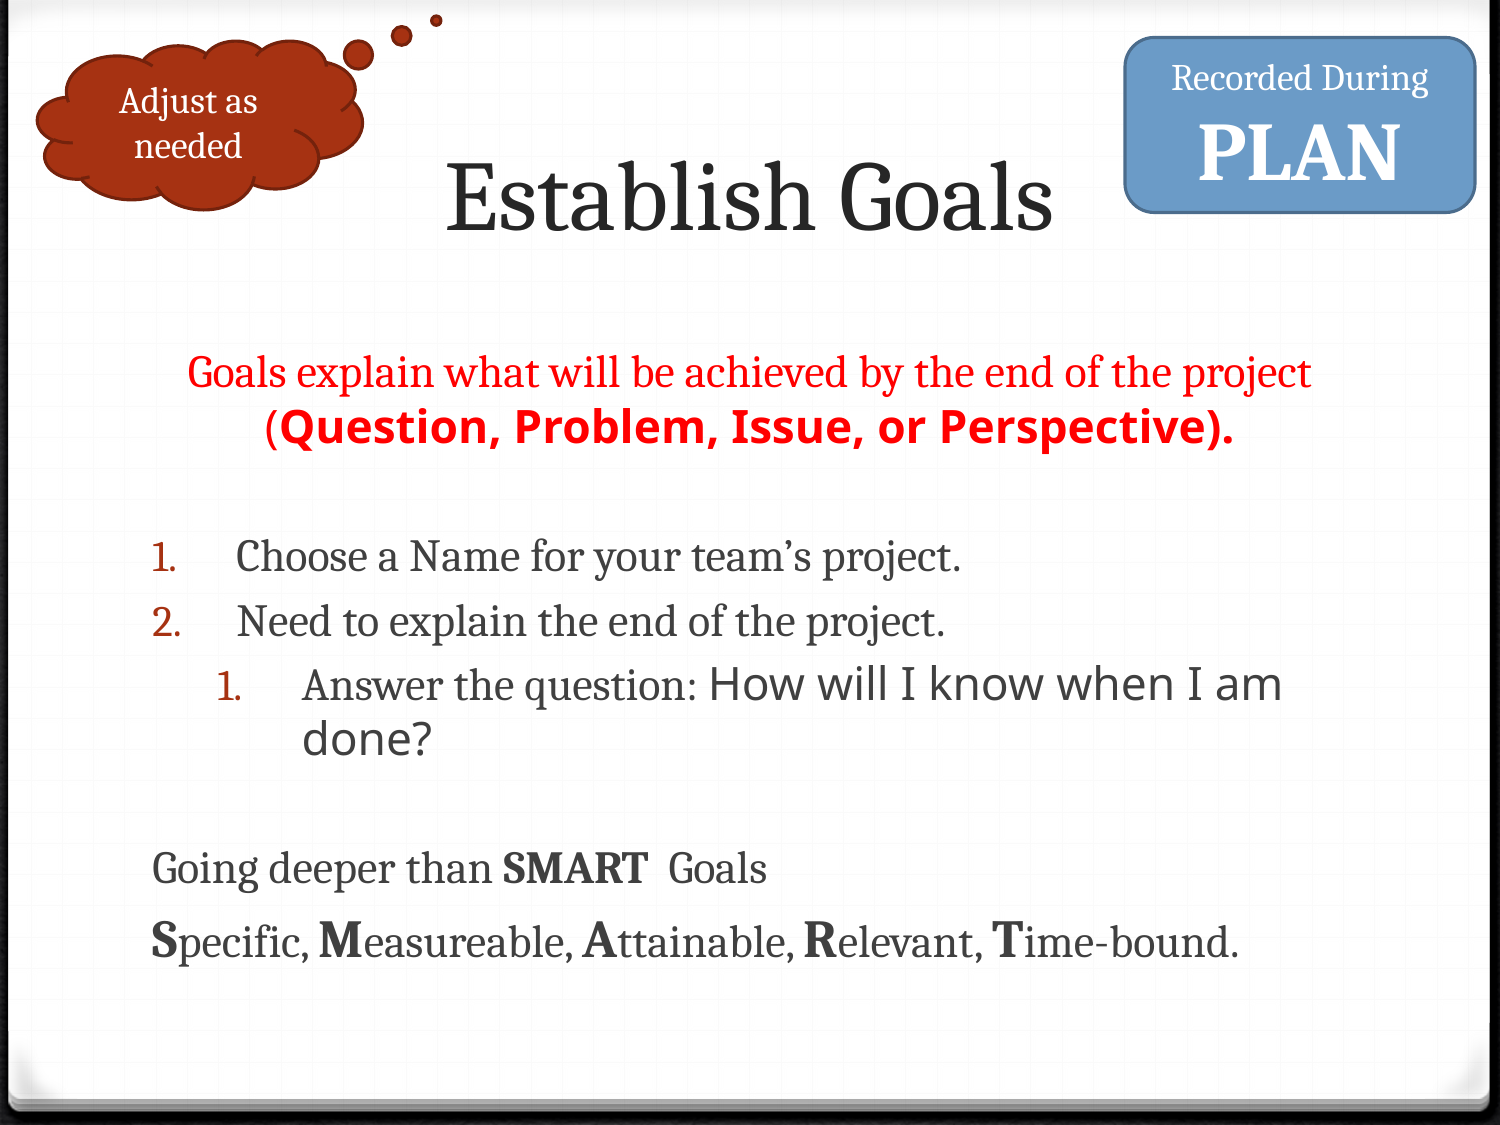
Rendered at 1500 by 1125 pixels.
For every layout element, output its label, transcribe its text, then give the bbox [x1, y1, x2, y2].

text_box Adjust as needed [390, 25, 413, 47]
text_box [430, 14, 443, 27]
text_box Recorded During PLAN [1123, 35, 1477, 215]
title Establish Goals [90, 71, 1410, 309]
picture [0, 0, 1500, 1125]
text_box Adjust as needed [342, 39, 375, 71]
list Goals explain what will be achieved by the end of the project (Question, Problem, Issue, or Perspective). Choose a Name for your team’s project. Need to explain the end of the project. Answer the question: How will I know when I am done? Going deeper than SMART Goals Specific, Measureable, Attainable, Relevant, Time-bound. [137, 334, 1363, 983]
text_box Adjust as needed [35, 39, 365, 212]
